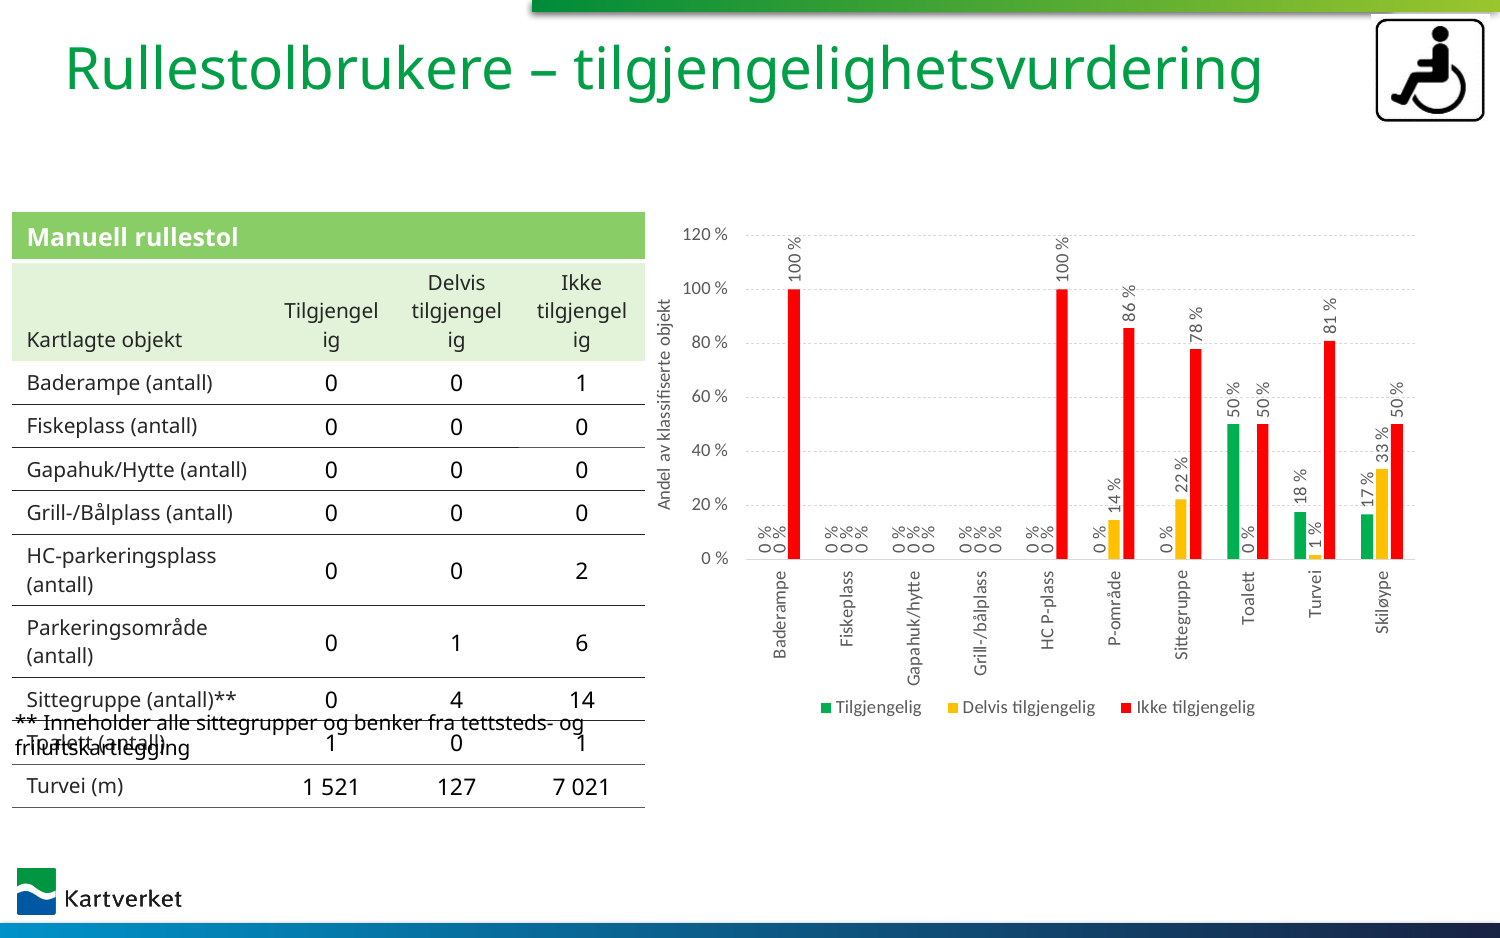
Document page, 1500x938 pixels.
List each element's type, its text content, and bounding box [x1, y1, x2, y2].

table_cell Kartlagte objekt [12, 263, 269, 361]
table_cell Gapahuk/Hytte (antall) [12, 448, 269, 490]
table_cell Ikke tilgjengelig [519, 263, 638, 361]
table_cell 14 [519, 678, 638, 702]
table_cell 0 [269, 361, 394, 404]
table_cell 7 021 [519, 768, 645, 807]
table_cell 1 [394, 606, 519, 677]
table_cell 0 [394, 361, 519, 404]
table_cell Baderampe (antall) [12, 361, 269, 404]
table_cell 0 [394, 535, 519, 605]
table_cell 127 [394, 768, 519, 807]
table_header Manuell rullestol [12, 212, 645, 259]
table_cell Tilgjengelig [269, 263, 394, 361]
table_cell 0 [394, 448, 519, 490]
table_cell Turvei (m) [12, 768, 269, 807]
table_cell Delvis tilgjengelig [394, 263, 519, 361]
table_cell 0 [269, 491, 394, 534]
table_cell 0 [519, 491, 638, 534]
table_cell 0 [269, 678, 394, 702]
table_cell 4 [394, 678, 519, 702]
table_cell Sittegruppe (antall)** [12, 678, 269, 702]
table_cell 0 [394, 491, 519, 534]
table_cell 6 [519, 606, 638, 677]
table_cell 0 [519, 405, 638, 447]
table_cell 0 [394, 405, 519, 447]
text_box ** Inneholder alle sittegrupper og benker fra tettsteds- og friluftskartlegging [0, 702, 745, 768]
table_cell 0 [519, 448, 638, 490]
text_box Rullestolbrukere – tilgjengelighetsvurdering [49, 12, 1372, 109]
table_cell 1 [519, 361, 638, 404]
table_cell 0 [269, 535, 394, 605]
table_cell Fiskeplass (antall) [12, 405, 269, 447]
table_cell 0 [269, 405, 394, 447]
picture [1371, 13, 1491, 127]
table_cell Grill-/Bålplass (antall) [12, 491, 269, 534]
table_cell 0 [269, 606, 394, 677]
table_cell 1 521 [269, 768, 394, 807]
picture [643, 218, 1426, 728]
table_cell HC-parkeringsplass (antall) [12, 535, 269, 605]
table_cell Parkeringsområde (antall) [12, 606, 269, 677]
table_cell 2 [519, 535, 638, 605]
table_cell 0 [269, 448, 394, 490]
